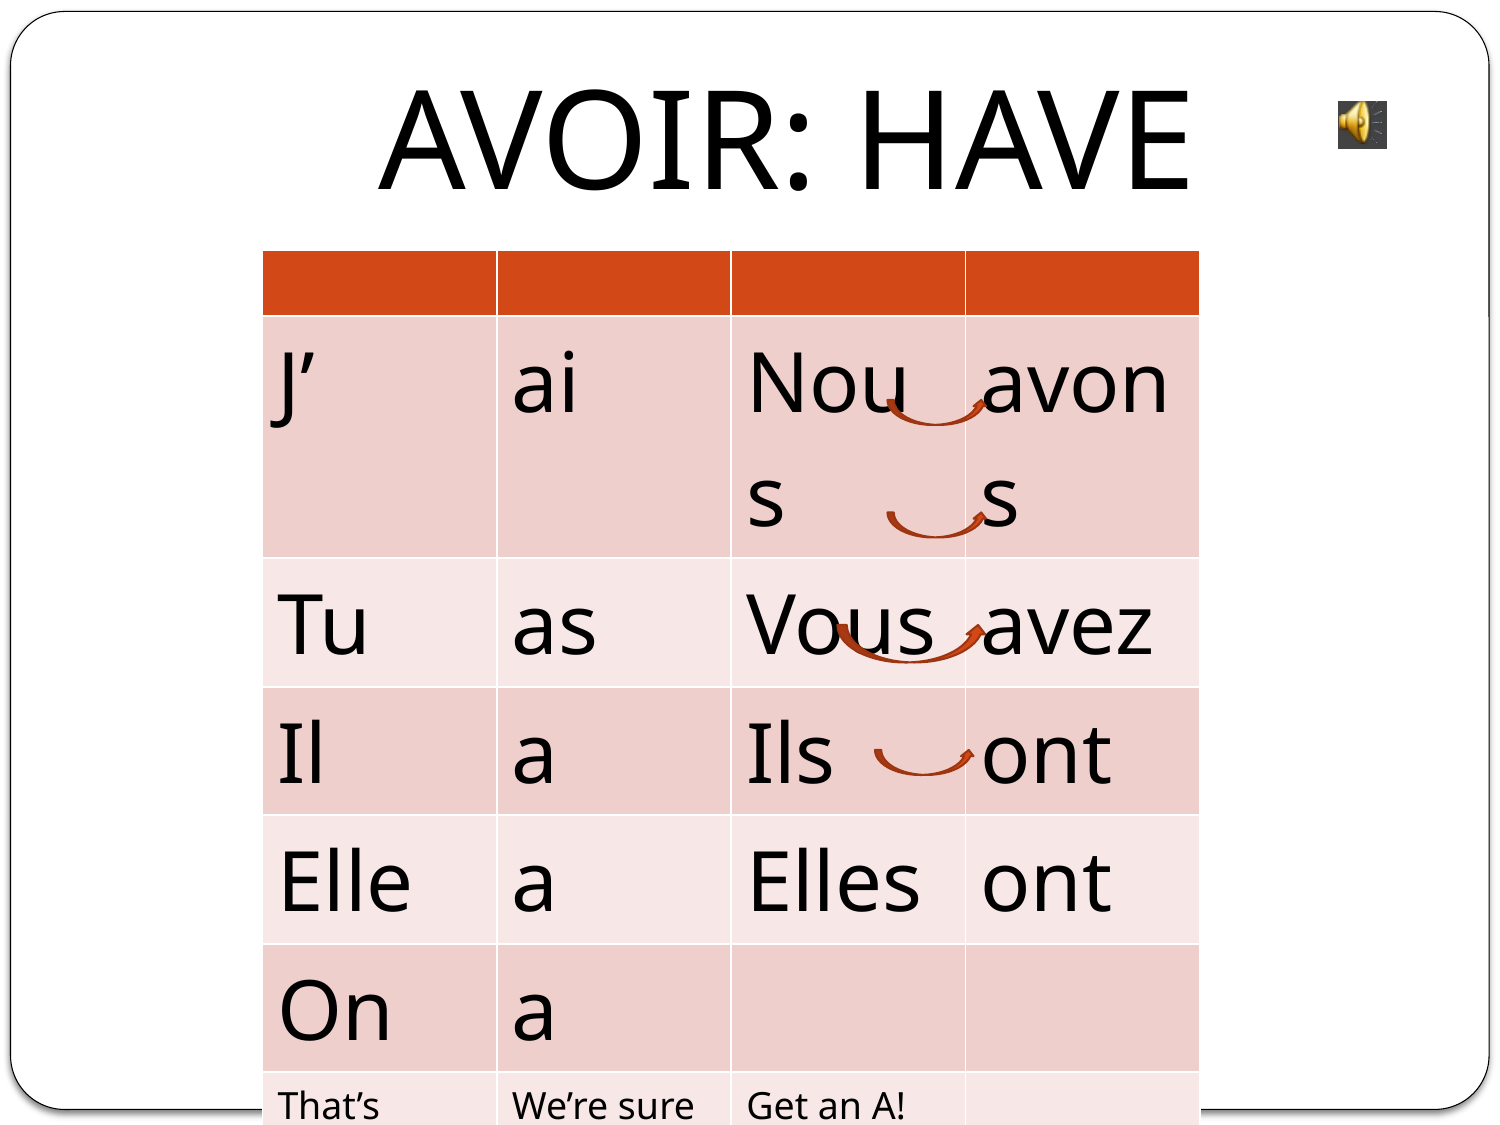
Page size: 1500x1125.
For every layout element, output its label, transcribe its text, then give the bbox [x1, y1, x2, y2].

table_cell That’s avoir! [263, 1073, 496, 1125]
table_cell We’re sure to [498, 1073, 730, 1125]
table_header [498, 251, 730, 315]
table_cell ai [498, 317, 730, 557]
text_box [149, 45, 1425, 233]
table_cell Ils [732, 688, 965, 814]
table_cell a [498, 945, 730, 1071]
text_box [836, 623, 987, 664]
table_cell Tu [263, 559, 496, 686]
text_box [873, 748, 975, 777]
table_cell Elles [732, 816, 965, 943]
table_cell a [498, 816, 730, 943]
table_cell [966, 1073, 1199, 1125]
table_cell Elle [263, 816, 496, 943]
table_cell ont [966, 688, 1199, 814]
table_cell avons [966, 317, 1199, 557]
picture [1337, 99, 1388, 151]
table_cell Il [263, 688, 496, 814]
table_header [263, 251, 496, 315]
table_cell J’ [263, 317, 496, 557]
table_cell On [263, 945, 496, 1071]
table_cell as [498, 559, 730, 686]
table_cell Nous [732, 317, 965, 557]
text_box [886, 398, 987, 426]
table_cell [966, 945, 1199, 1071]
table_cell Vous [732, 559, 965, 686]
table_cell [732, 945, 965, 1071]
table_cell Get an A! [732, 1073, 965, 1125]
table_header [966, 251, 1199, 315]
table_cell a [498, 688, 730, 814]
text_box [886, 511, 987, 539]
table_cell avez [966, 559, 1199, 686]
table_cell ont [966, 816, 1199, 943]
table_header [732, 251, 965, 315]
